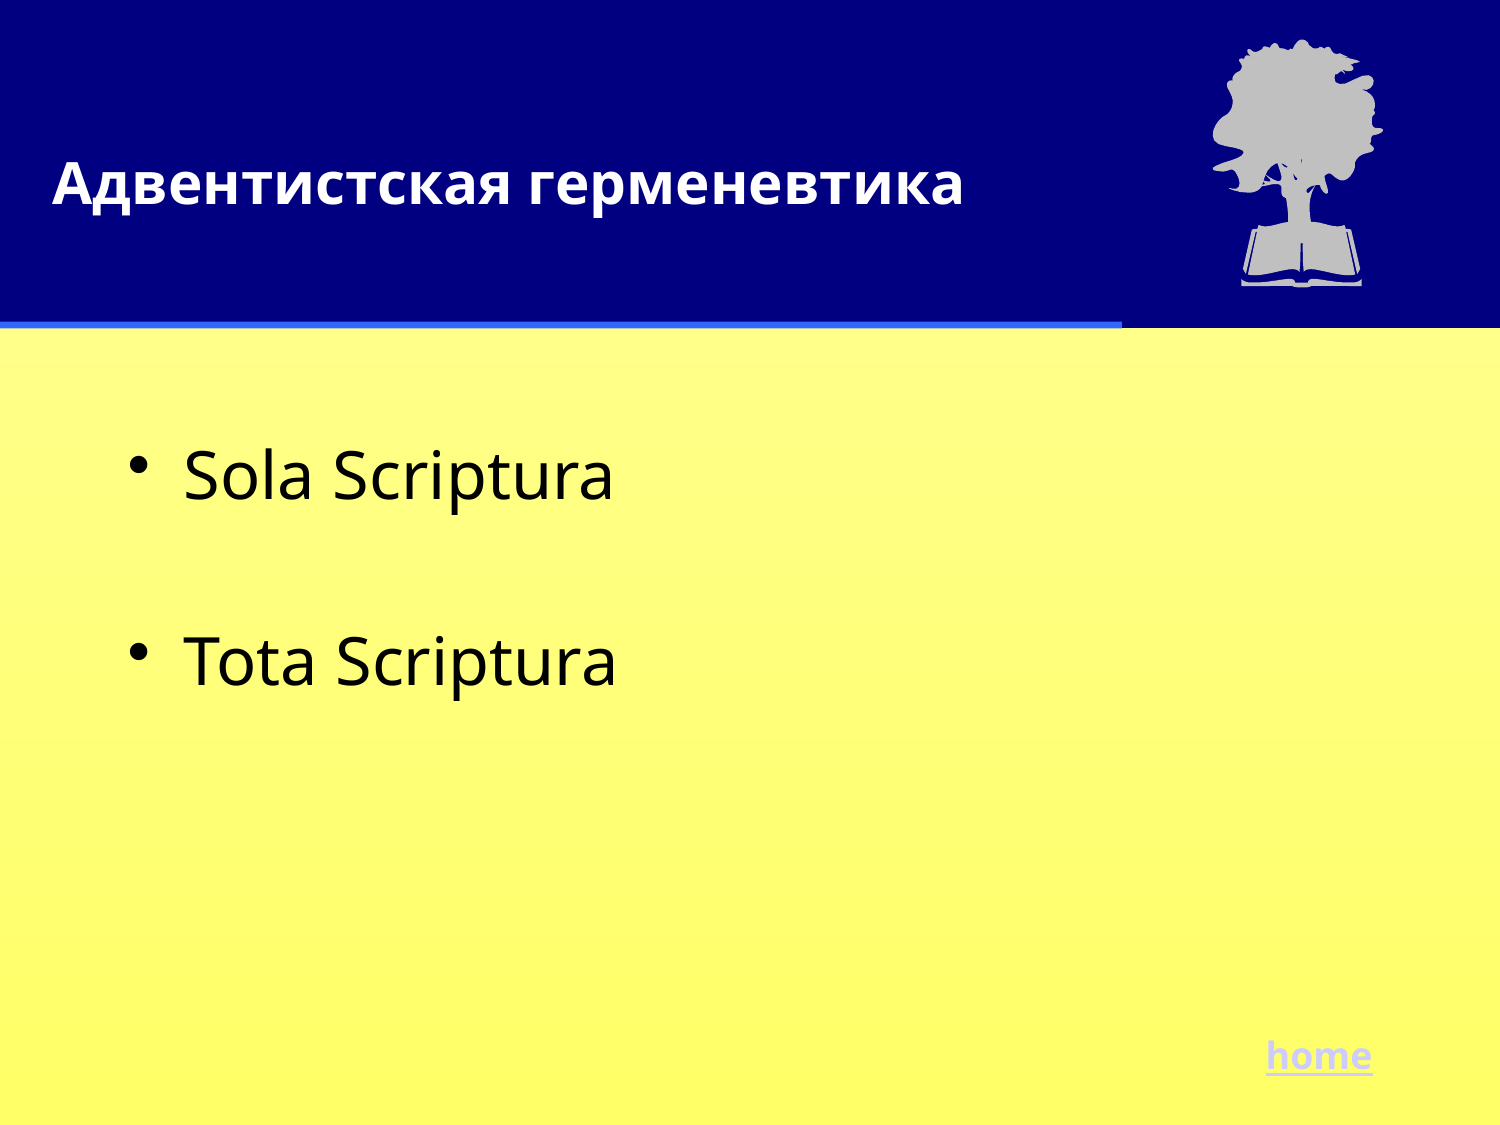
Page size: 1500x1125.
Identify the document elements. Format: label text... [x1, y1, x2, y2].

list Sola Scriptura Tota Scriptura [112, 425, 1388, 1000]
title Адвентистская герменевтика [37, 87, 1500, 275]
